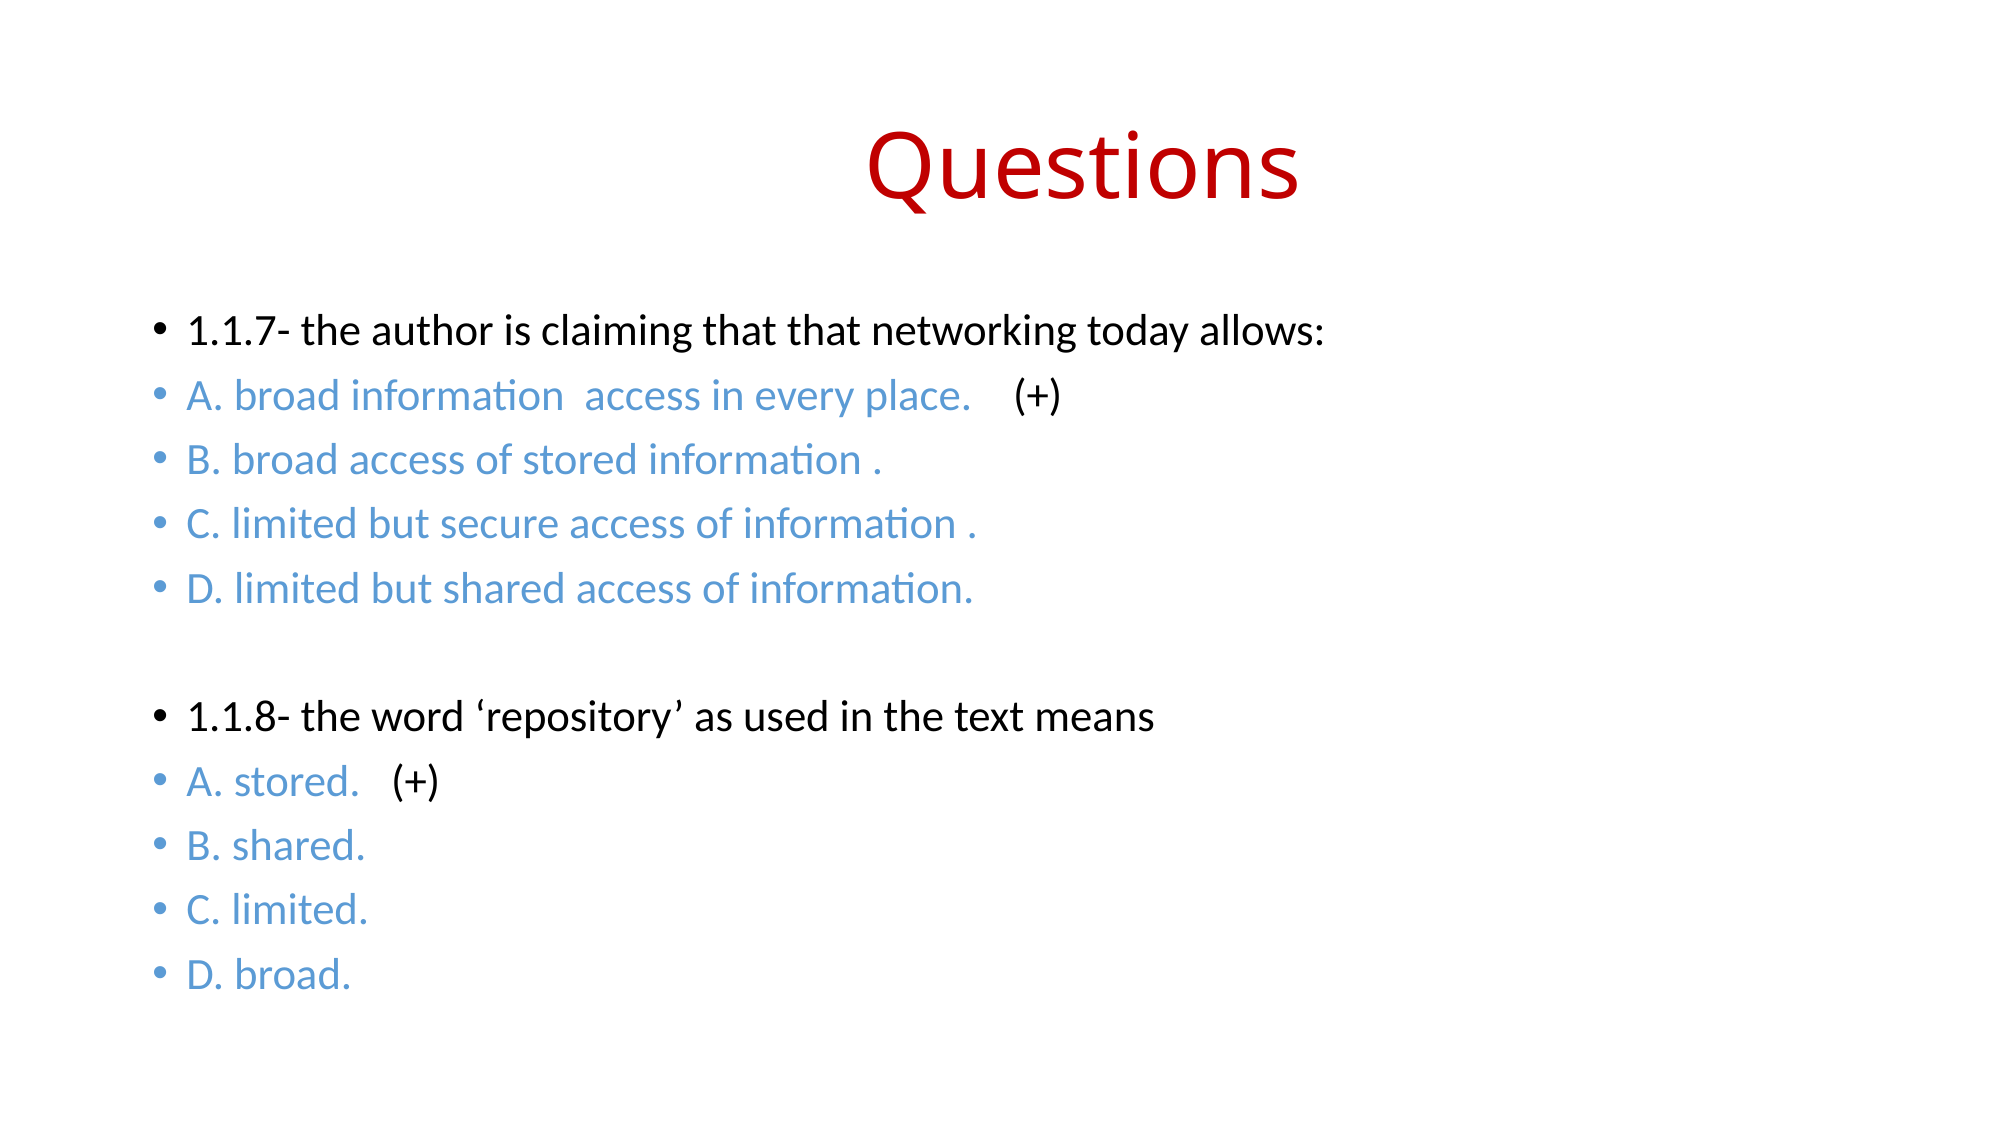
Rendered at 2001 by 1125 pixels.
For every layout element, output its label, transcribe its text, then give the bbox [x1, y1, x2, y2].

list 1.1.7- the author is claiming that that networking today allows: A. broad information access in every place. (+) B. broad access of stored information . C. limited but secure access of information . D. limited but shared access of information. 1.1.8- the word ‘repository’ as used in the text means A. stored. (+) B. shared. C. limited. D. broad. [137, 299, 1863, 1014]
title Questions [137, 59, 1863, 278]
